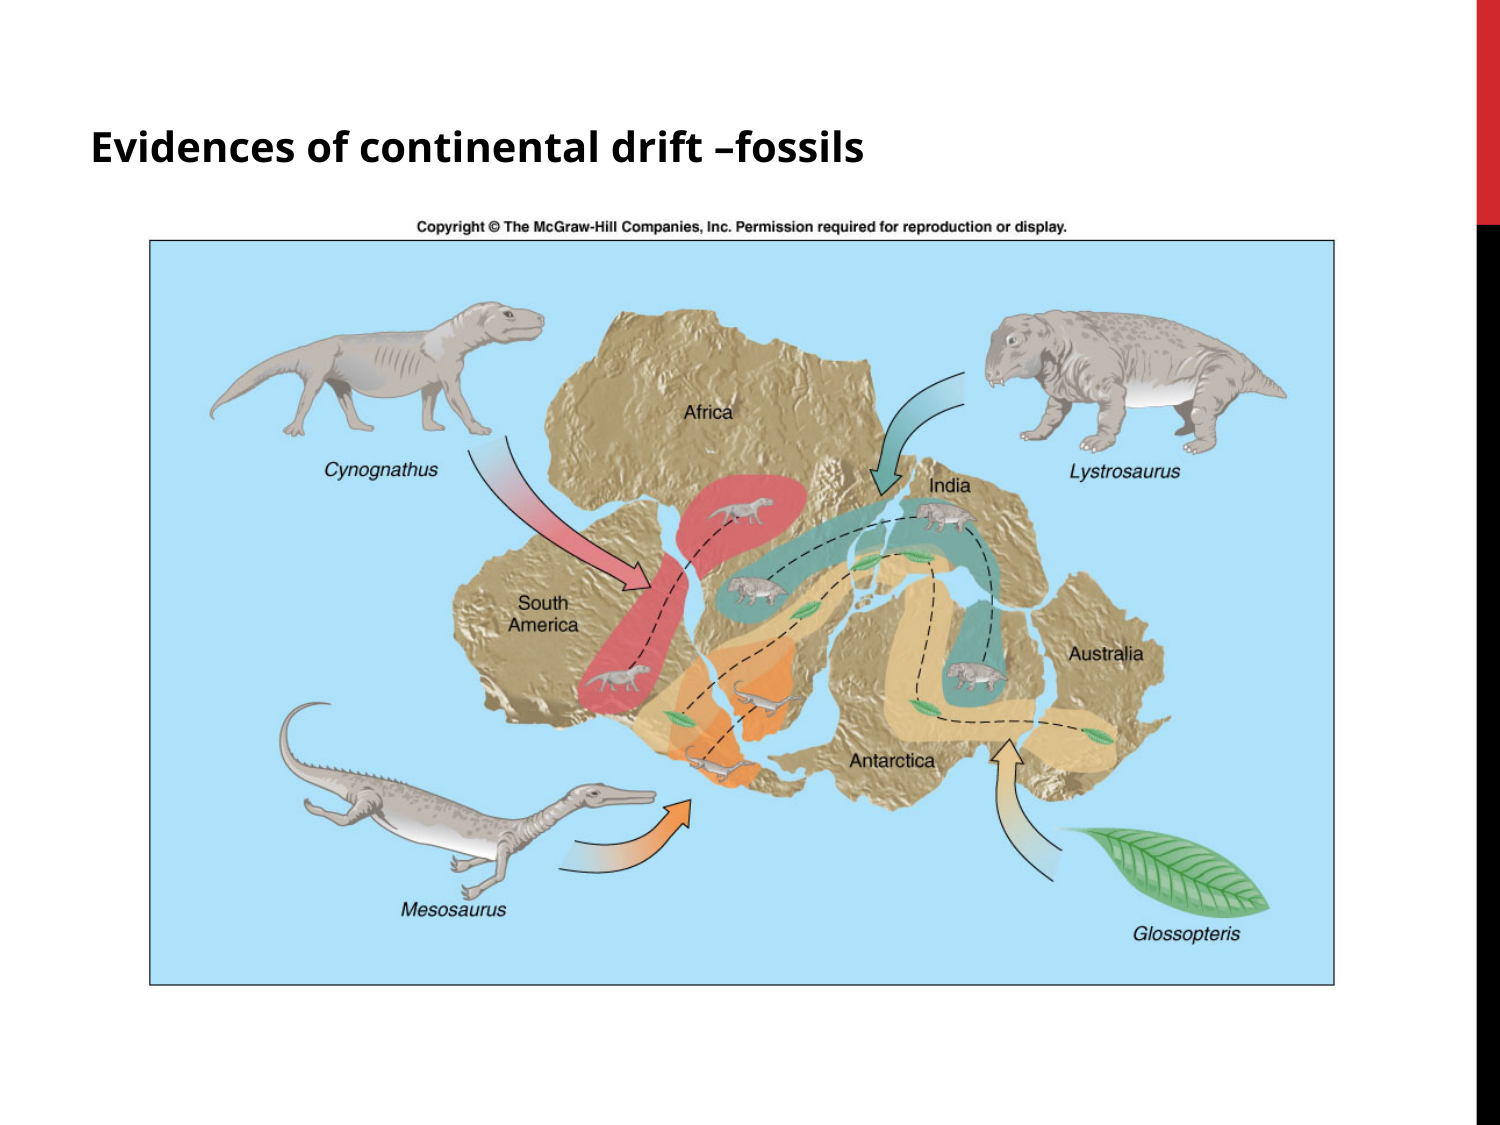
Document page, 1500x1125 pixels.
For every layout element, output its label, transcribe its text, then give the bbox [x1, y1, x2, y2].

picture [147, 219, 1338, 989]
list Evidences of continental drift –fossils [75, 113, 1325, 1005]
